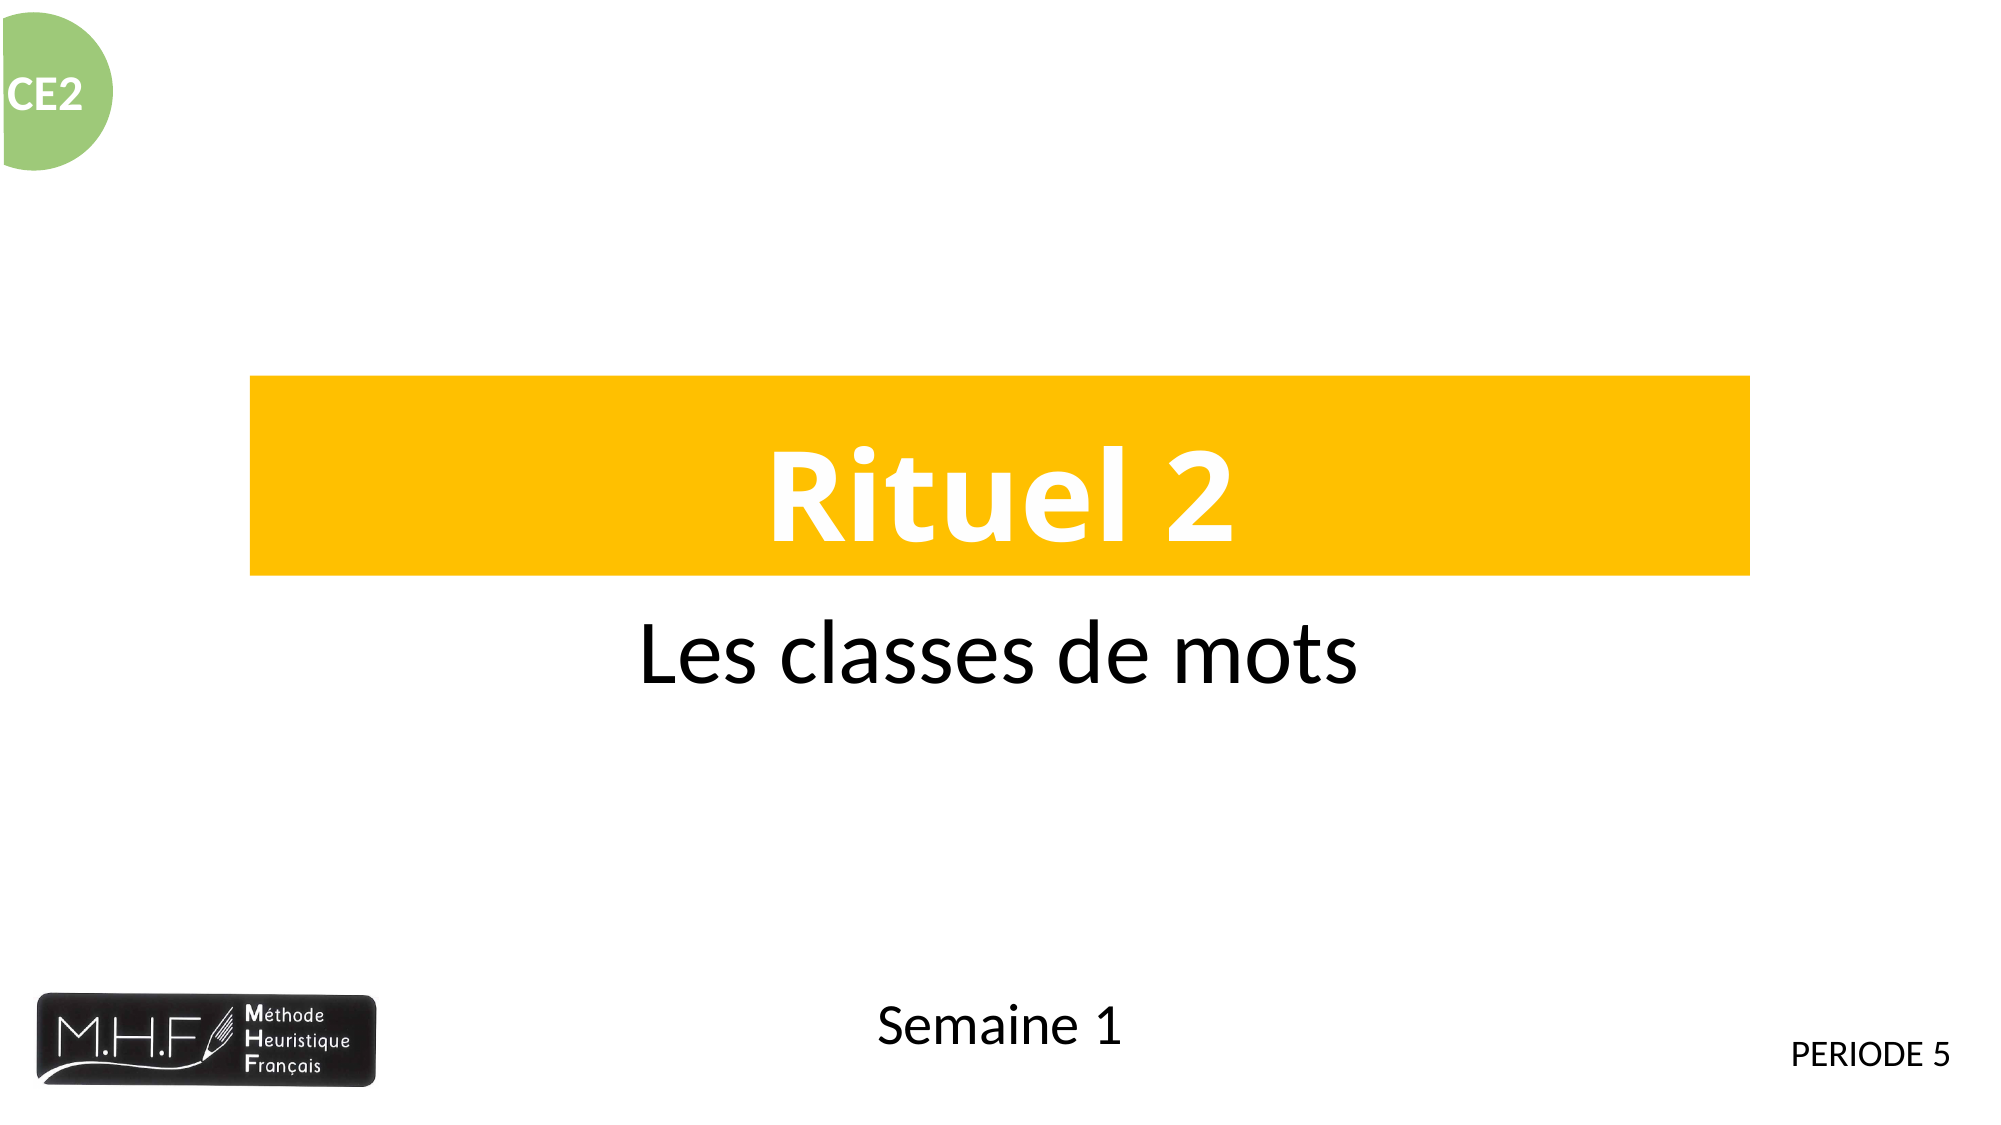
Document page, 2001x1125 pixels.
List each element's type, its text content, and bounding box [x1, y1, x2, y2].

text_box [1, 11, 114, 172]
subtitle Les classes de mots [249, 597, 1750, 869]
text_box Semaine 1 [249, 987, 1750, 1118]
text_box CE2 [0, 53, 102, 129]
text_box PERIODE 5 [1750, 1021, 1967, 1082]
title Rituel 2 [249, 375, 1750, 576]
picture [33, 990, 379, 1089]
